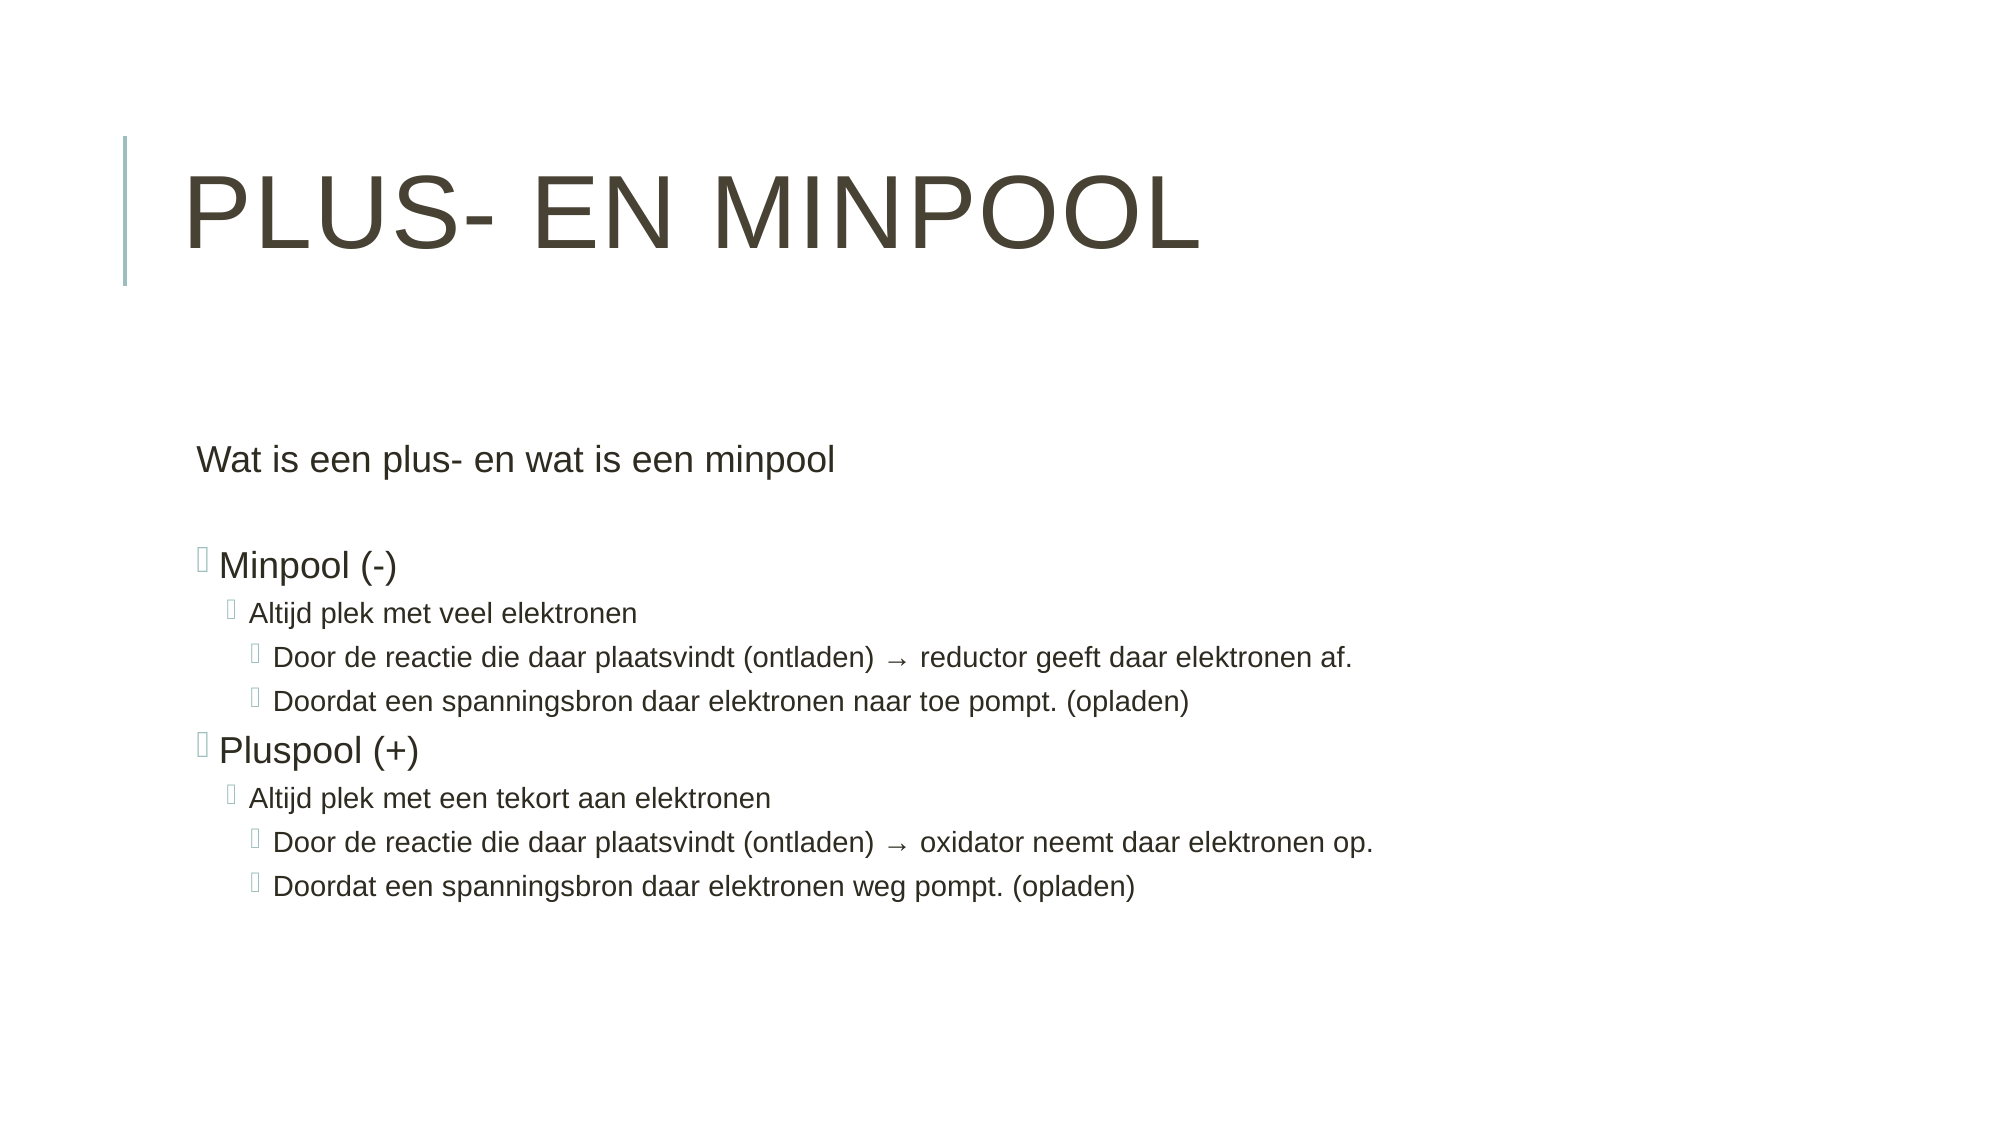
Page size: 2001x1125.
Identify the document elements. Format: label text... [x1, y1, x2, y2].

list Wat is een plus- en wat is een minpool Minpool (-) Altijd plek met veel elektronen Door de reactie die daar plaatsvindt (ontladen) → reductor geeft daar elektronen af. Doordat een spanningsbron daar elektronen naar toe pompt. (opladen) Pluspool (+) Altijd plek met een tekort aan elektronen Door de reactie die daar plaatsvindt (ontladen) → oxidator neemt daar elektronen op. Doordat een spanningsbron daar elektronen weg pompt. (opladen) [168, 375, 1763, 1035]
title Plus- en minpool [168, 96, 1763, 342]
